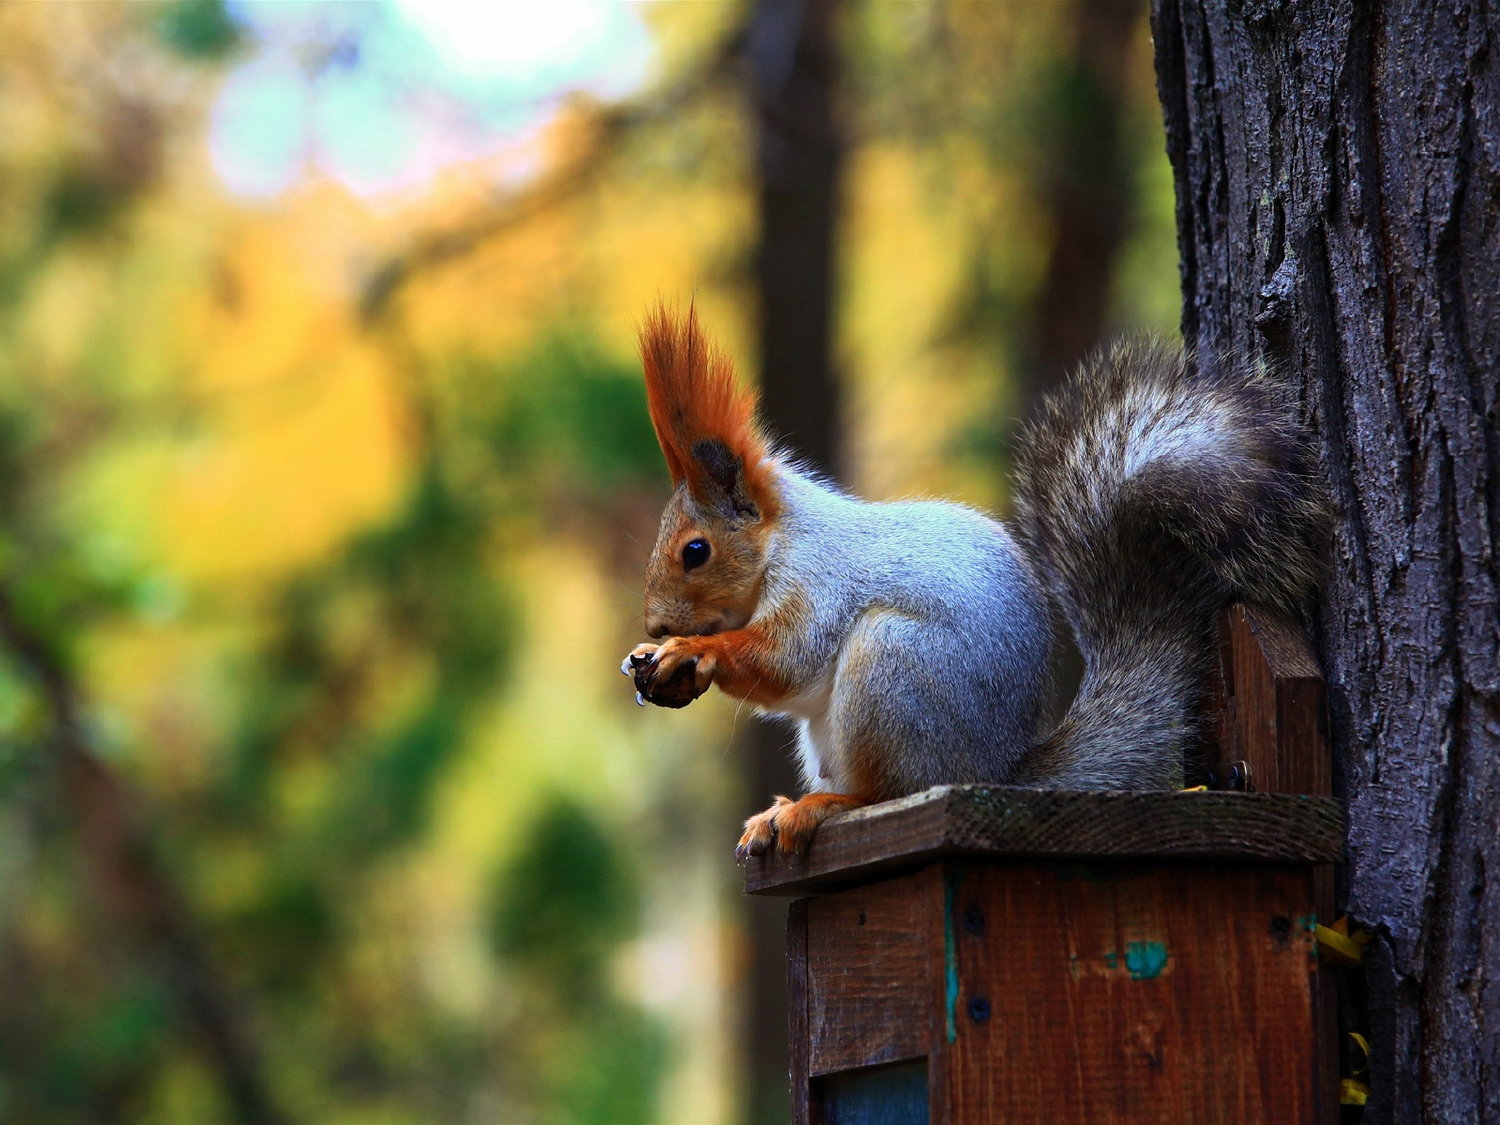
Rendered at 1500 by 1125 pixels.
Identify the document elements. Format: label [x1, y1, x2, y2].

list [0, 0, 1500, 1125]
